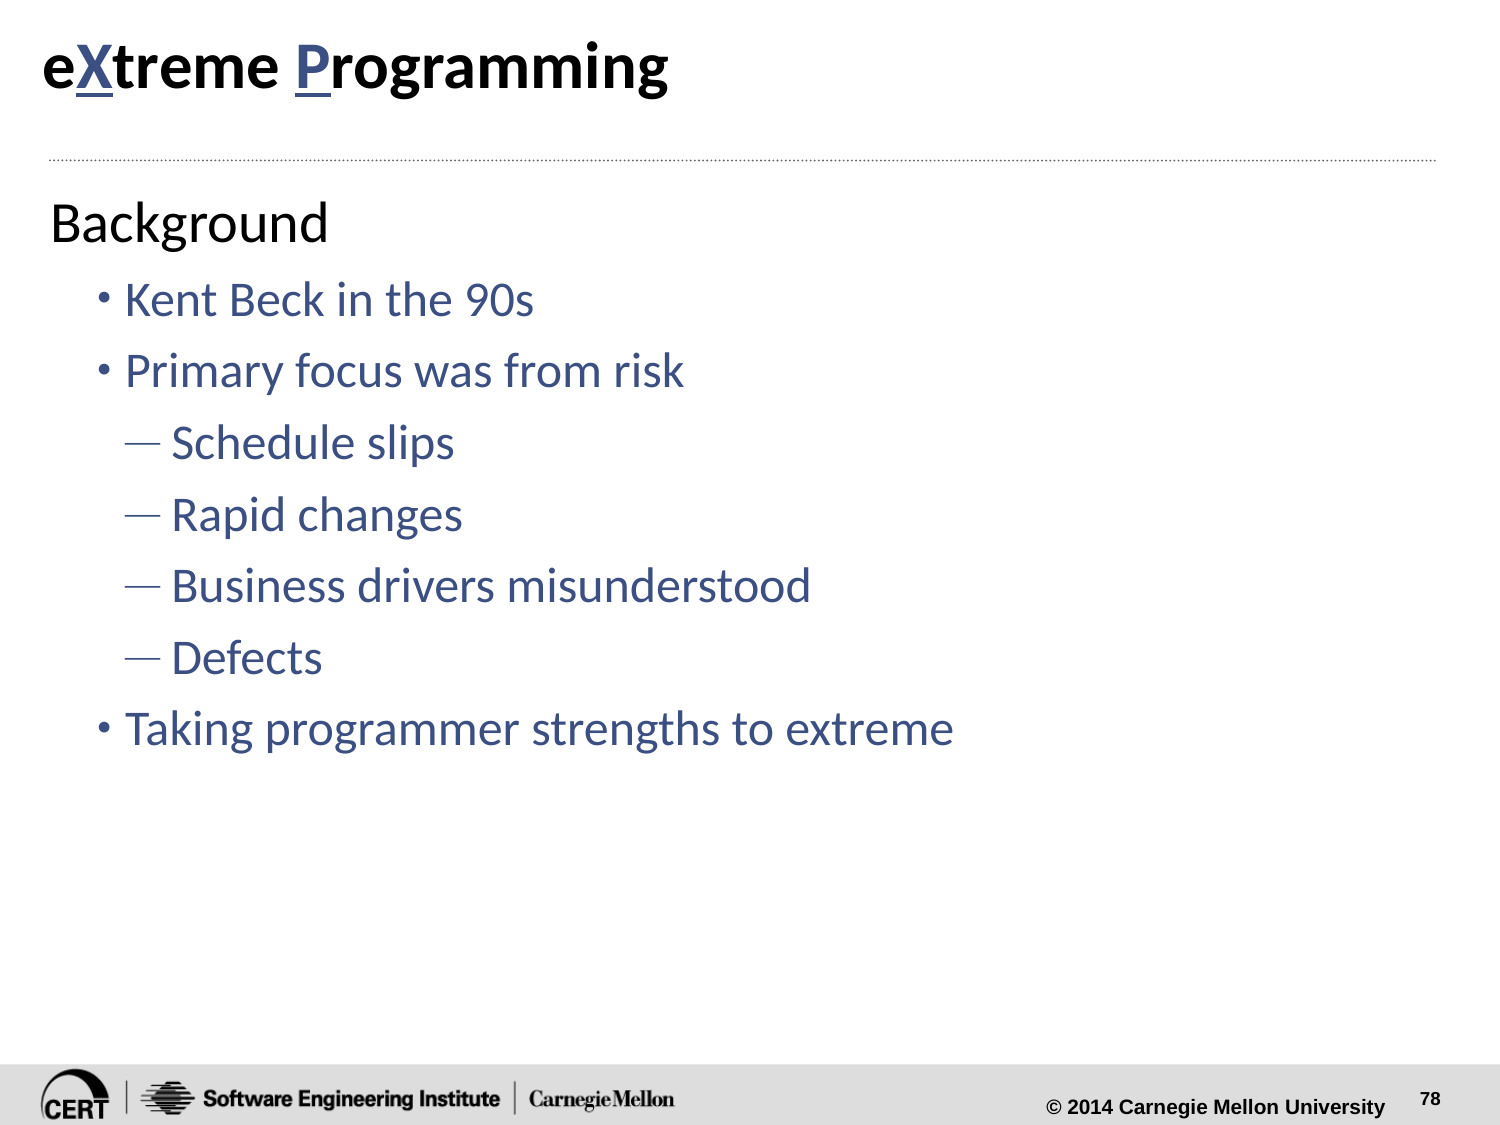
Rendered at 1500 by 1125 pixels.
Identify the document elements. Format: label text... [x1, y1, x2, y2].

list Background Kent Beck in the 90s Primary focus was from risk Schedule slips Rapid changes Business drivers misunderstood Defects Taking programmer strengths to extreme [49, 187, 1438, 1001]
title eXtreme Programming [42, 37, 1434, 155]
picture [24, 1065, 688, 1125]
